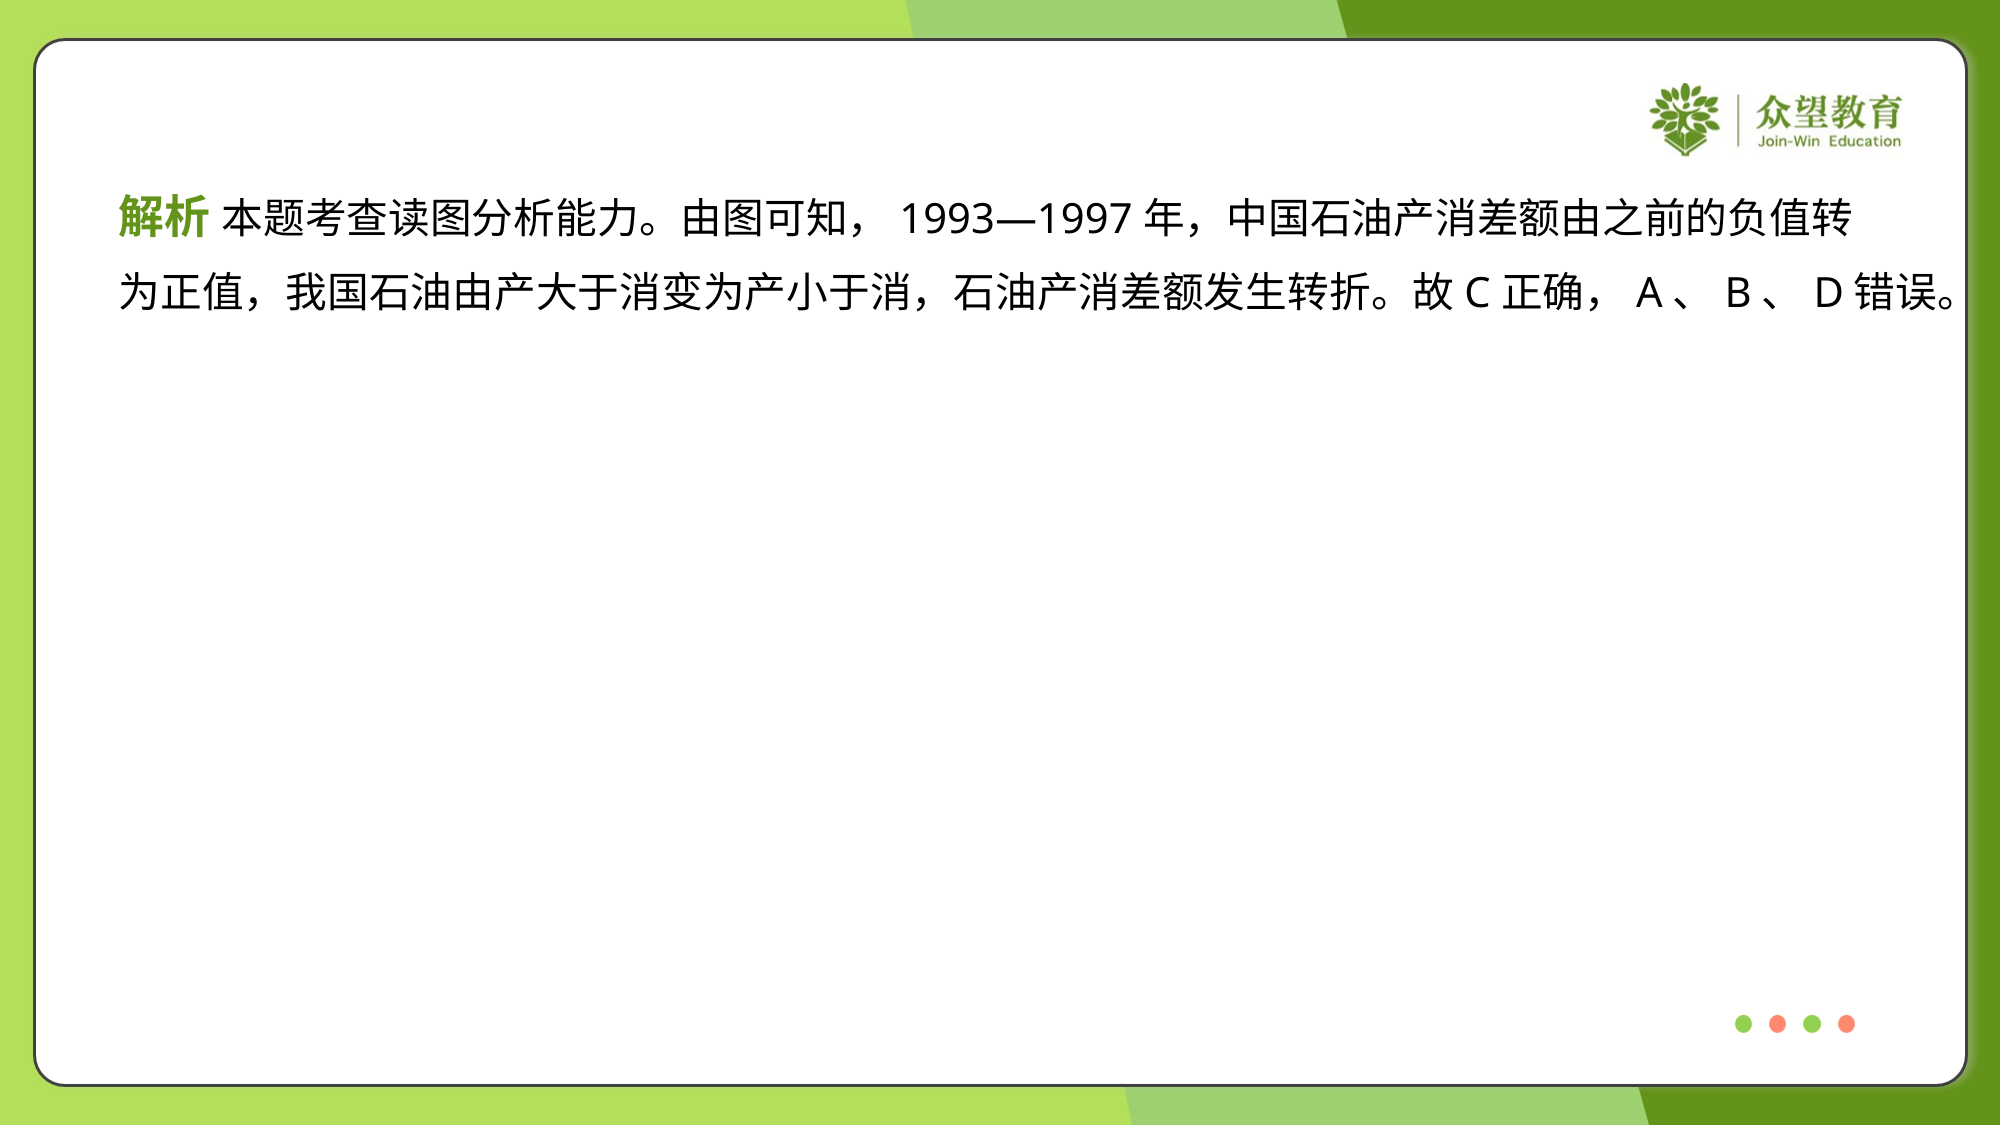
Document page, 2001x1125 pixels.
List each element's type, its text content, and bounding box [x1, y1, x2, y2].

picture [0, 0, 2000, 1125]
text_box 解析 本题考查读图分析能力。由图可知，1993—1997年，中国石油产消差额由之前的负值转 为正值，我国石油由产大于消变为产小于消，石油产消差额发生转折。故C正确，A、B、D错误。 [118, 159, 1883, 309]
